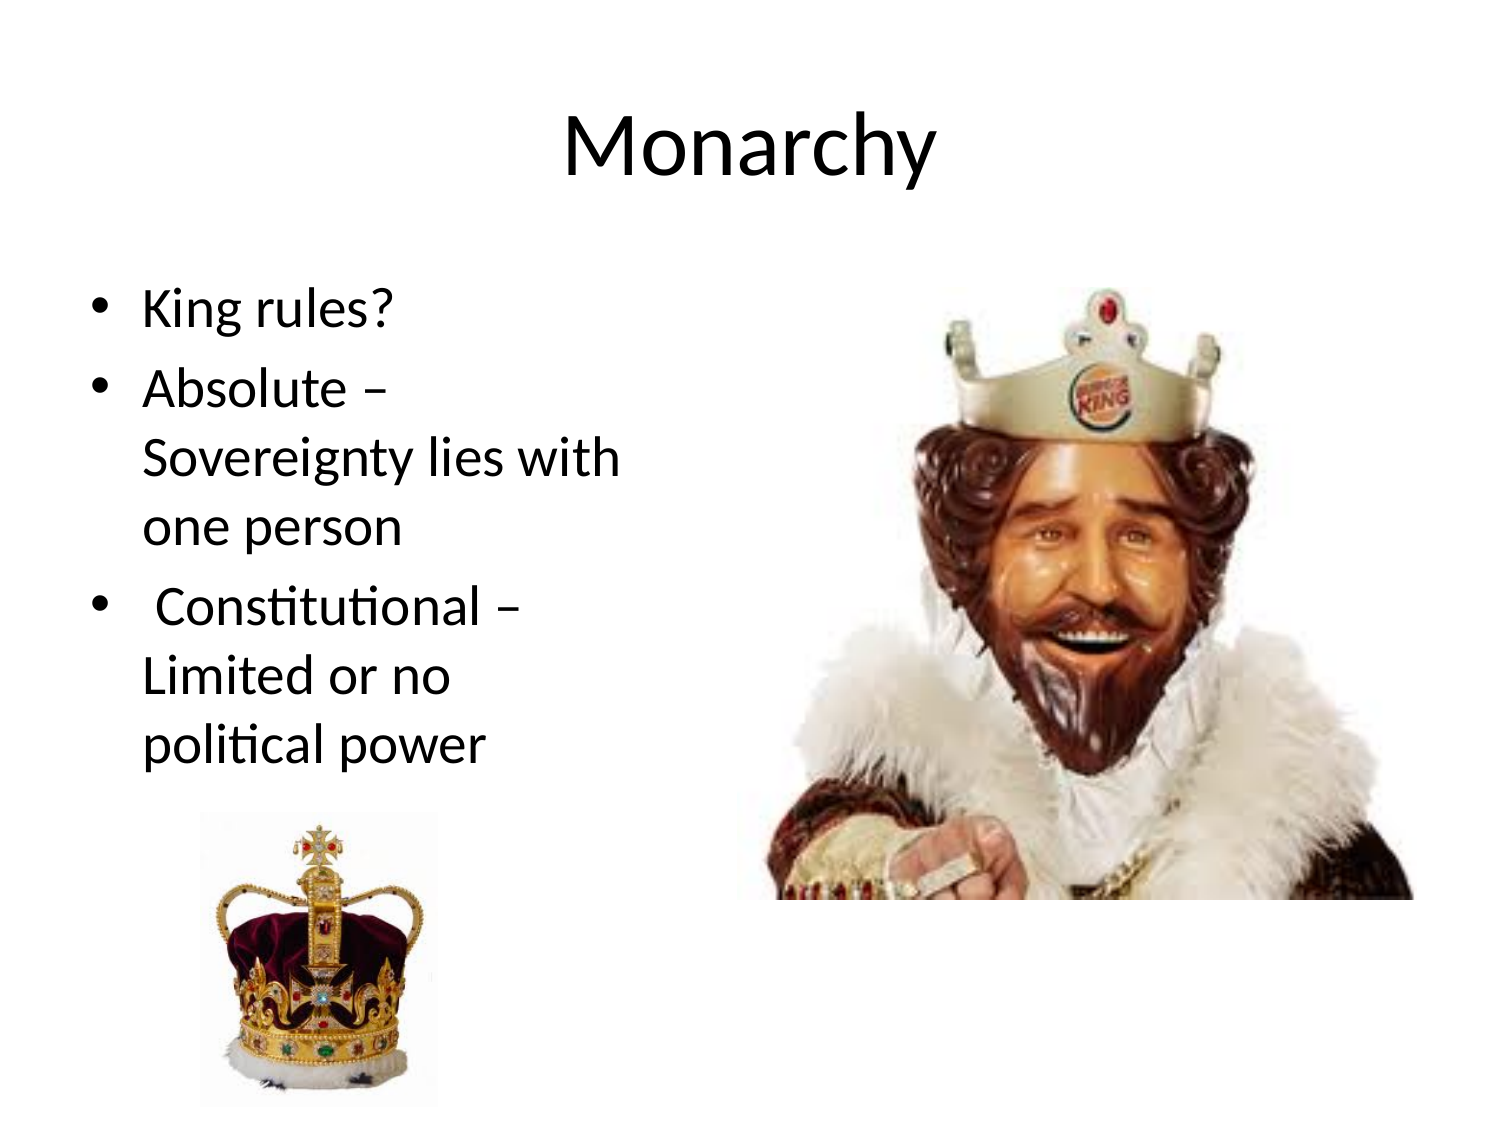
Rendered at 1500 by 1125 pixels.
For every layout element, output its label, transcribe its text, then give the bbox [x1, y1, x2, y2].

title Monarchy [75, 45, 1425, 233]
picture [737, 287, 1417, 901]
picture [199, 812, 438, 1107]
list King rules? Absolute – Sovereignty lies with one person Constitutional – Limited or no political power [75, 262, 663, 788]
